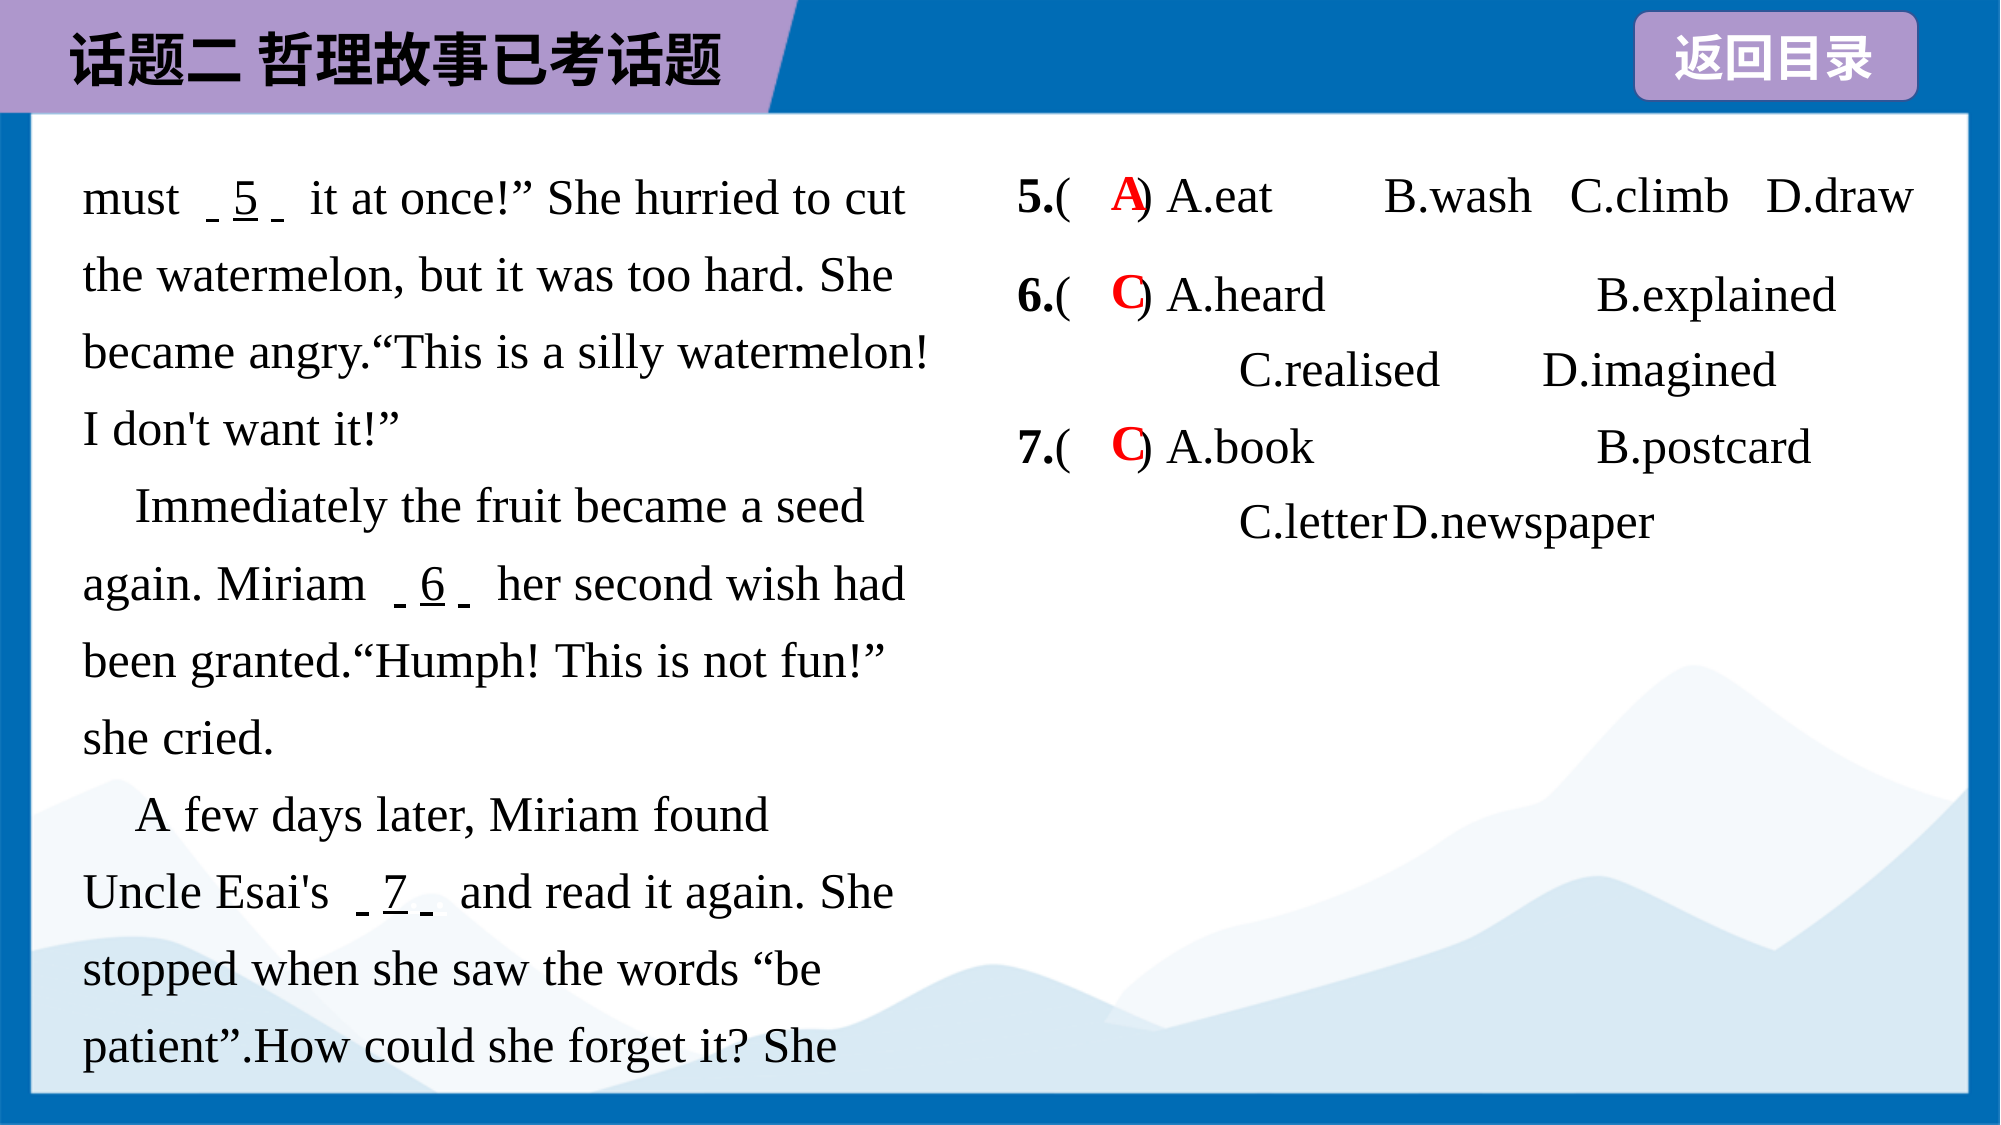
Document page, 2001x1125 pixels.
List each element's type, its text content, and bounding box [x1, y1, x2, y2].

text_box A [1092, 147, 1165, 215]
text_box must . .5. . it at once!” She hurried to cut the watermelon, but it was too hard. She became angry.“This is a silly watermelon! I don't want it!” Immediately the fruit became a seed again. Miriam . .6. . her second wish had been granted.“Humph! This is not fun!” she cried. A few days later, Miriam found Uncle Esai's . .7. . and read it again. She stopped when she saw the words “be patient”.How could she forget it? She [82, 147, 984, 1073]
picture [0, 0, 2000, 1125]
text_box 7.( ) A.book B.postcard C.letter D.newspaper [1016, 396, 1919, 542]
text_box 5.( ) A.eat B.wash C.climb D.draw [1016, 147, 1919, 217]
text_box C [1092, 245, 1165, 314]
text_box C [1092, 397, 1165, 466]
text_box 6.( ) A.heard B.explained C.realised D.imagined [1016, 244, 1919, 390]
